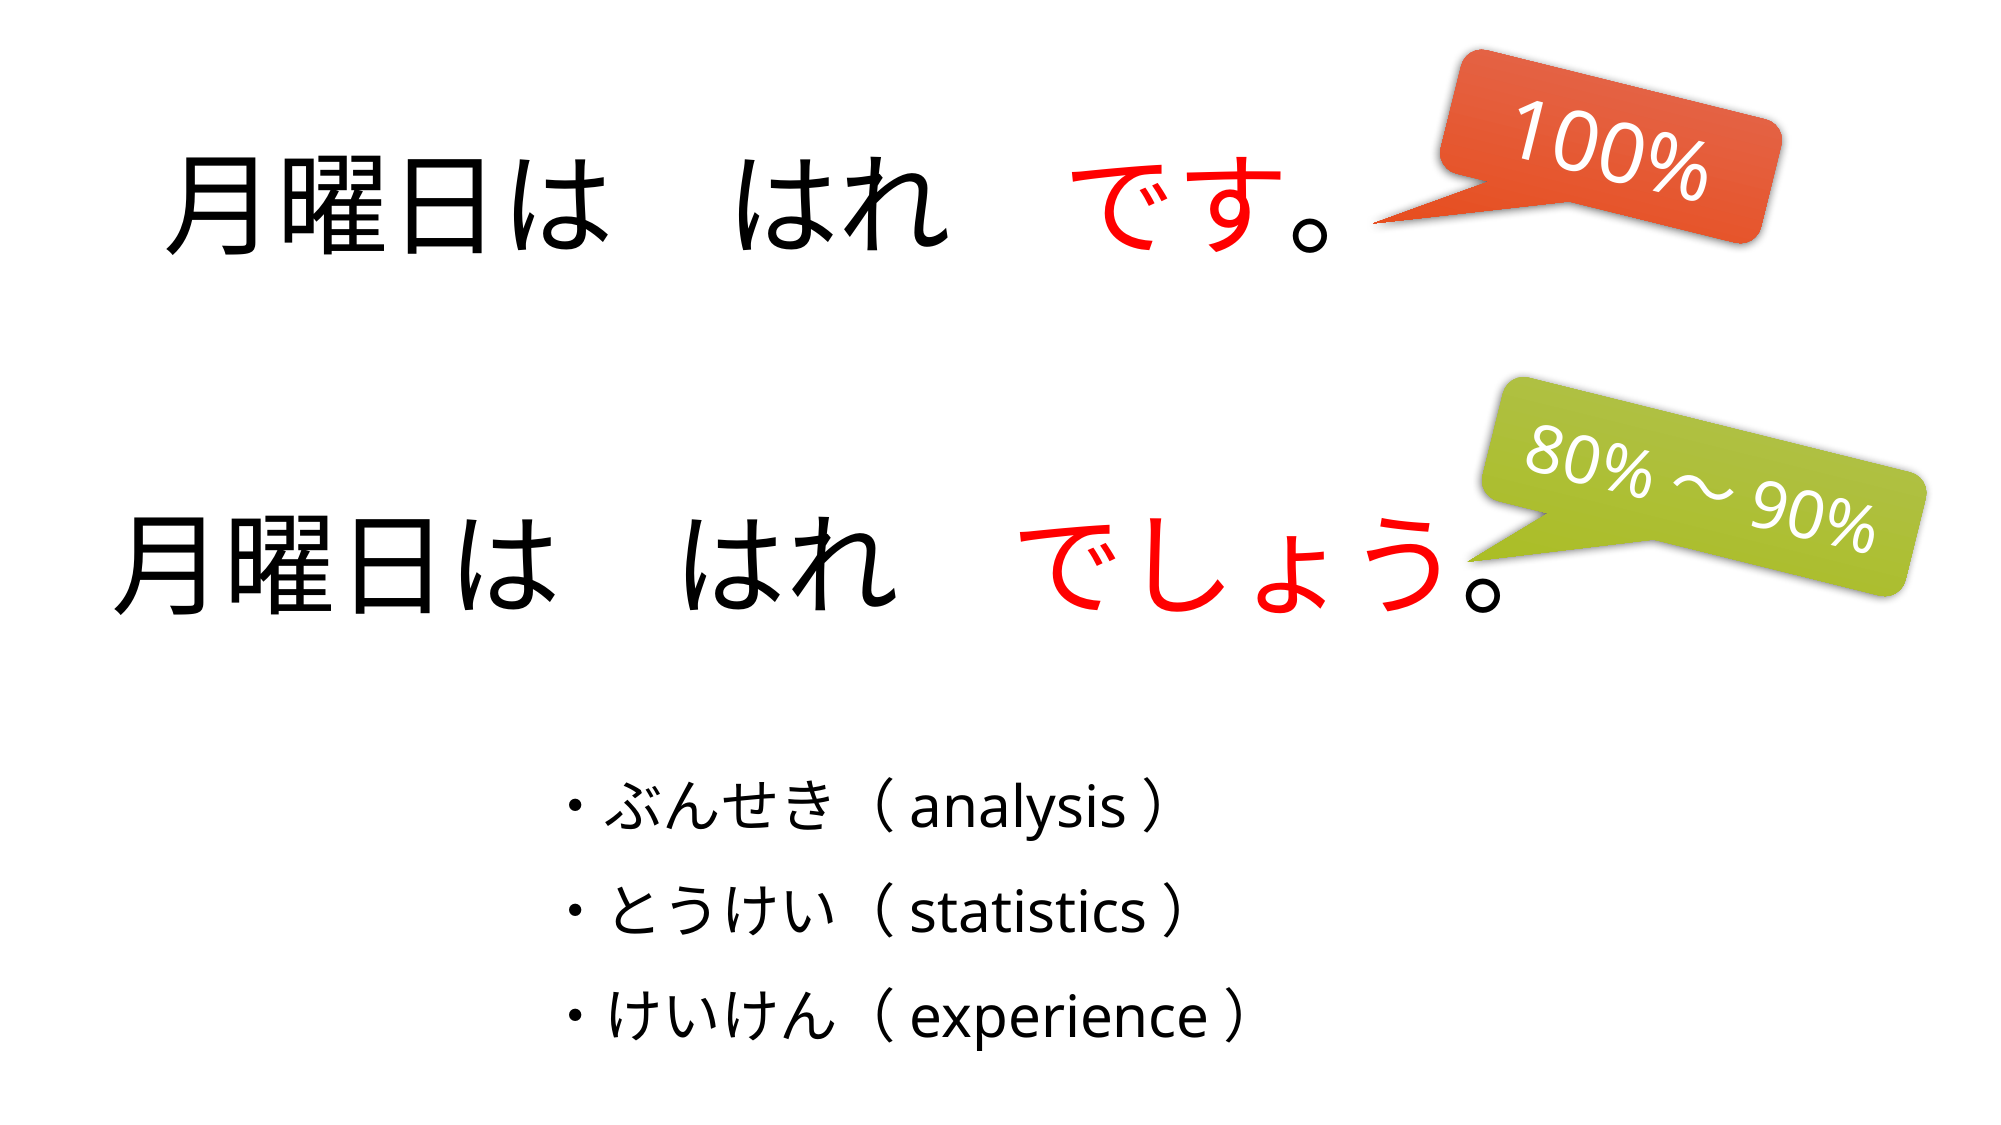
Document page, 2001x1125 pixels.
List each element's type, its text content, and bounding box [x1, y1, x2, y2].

text_box 80%～90% [1467, 377, 1927, 597]
text_box ・ぶんせき（analysis） ・とうけい（statistics） ・けいけん（experience） [531, 727, 1297, 1057]
text_box 月曜日は はれ です。 [154, 126, 1411, 276]
text_box 100% [1373, 49, 1782, 244]
text_box 月曜日は はれ でしょう。 [99, 486, 1586, 637]
